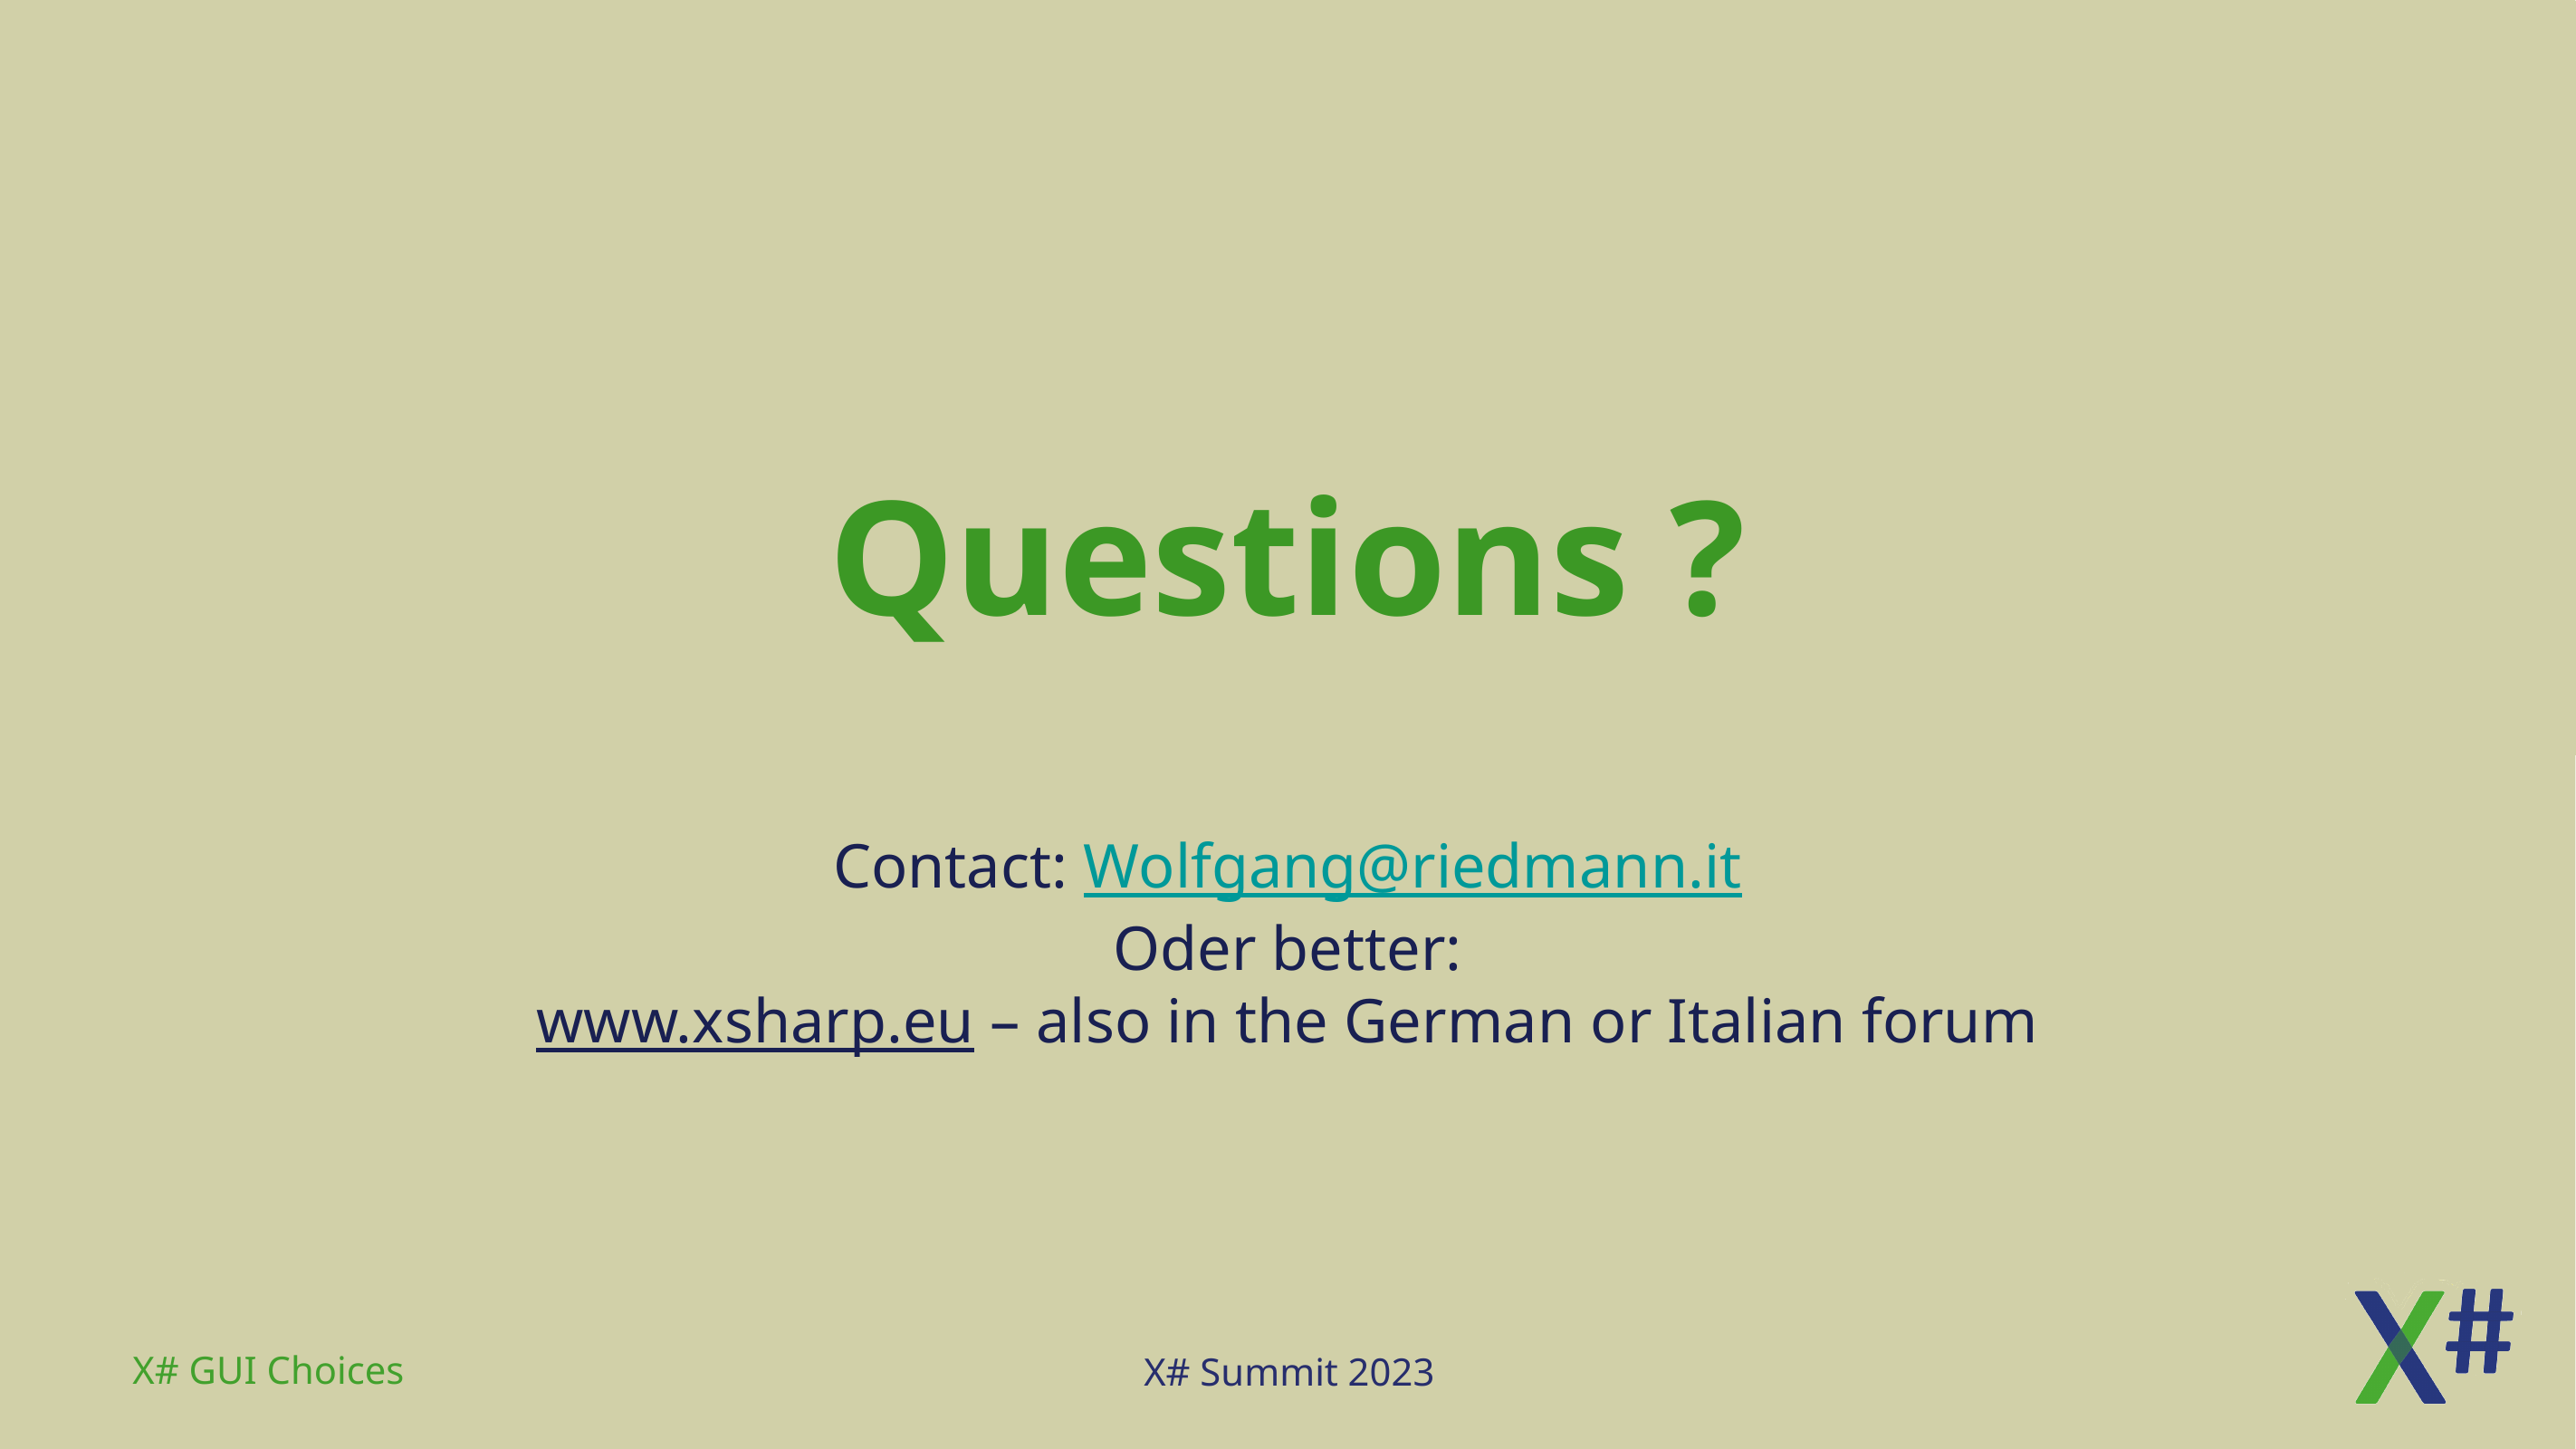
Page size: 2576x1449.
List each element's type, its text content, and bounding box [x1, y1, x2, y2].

title Questions ? [193, 450, 2383, 762]
subtitle Contact: Wolfgang@riedmann.it Oder better: www.xsharp.eu – also in the German or Italian forum [386, 820, 2189, 1192]
picture [2335, 1267, 2536, 1425]
